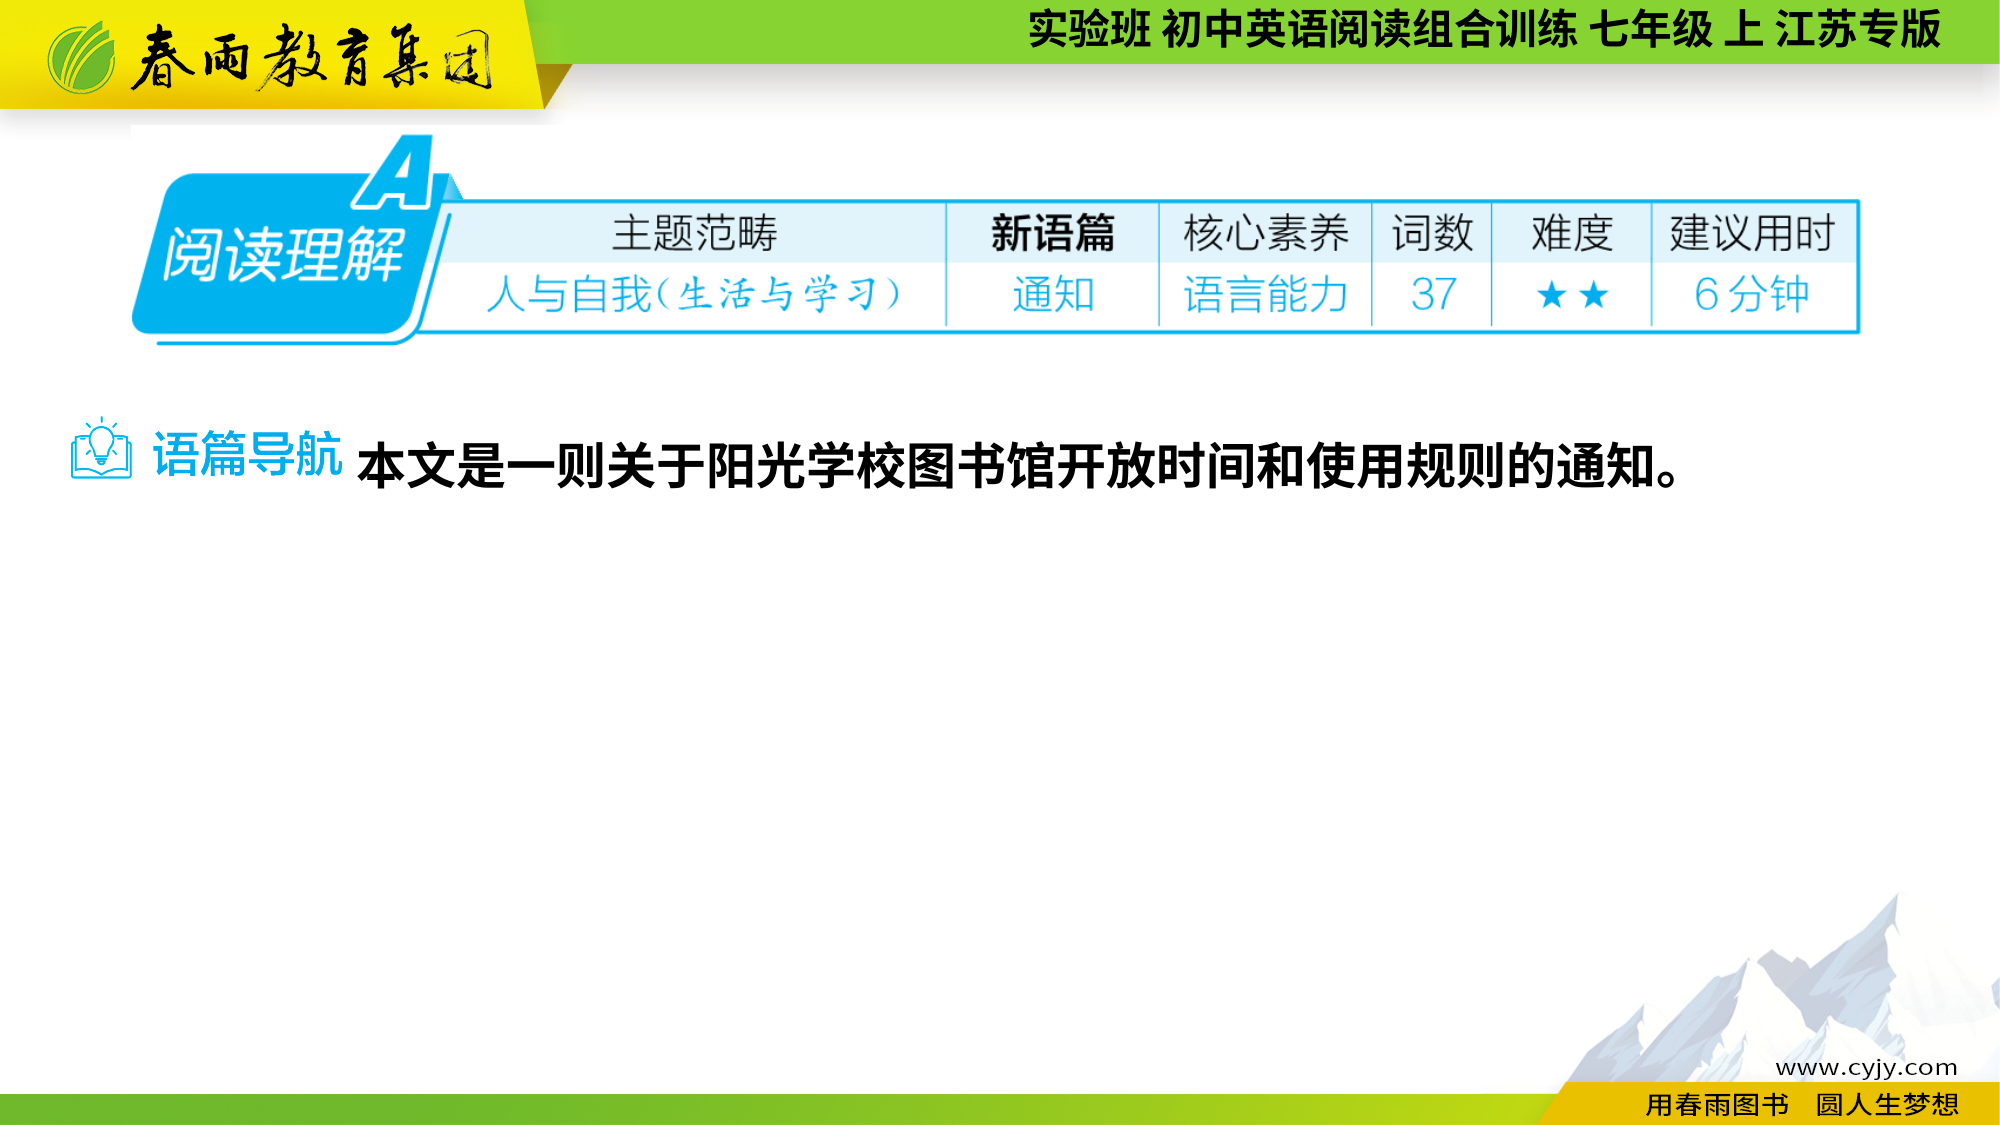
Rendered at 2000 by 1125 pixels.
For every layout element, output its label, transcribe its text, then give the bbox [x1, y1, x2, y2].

picture [0, 0, 2000, 1125]
list 本文是一则关于阳光学校图书馆开放时间和使用规则的通知。 [59, 397, 1944, 492]
